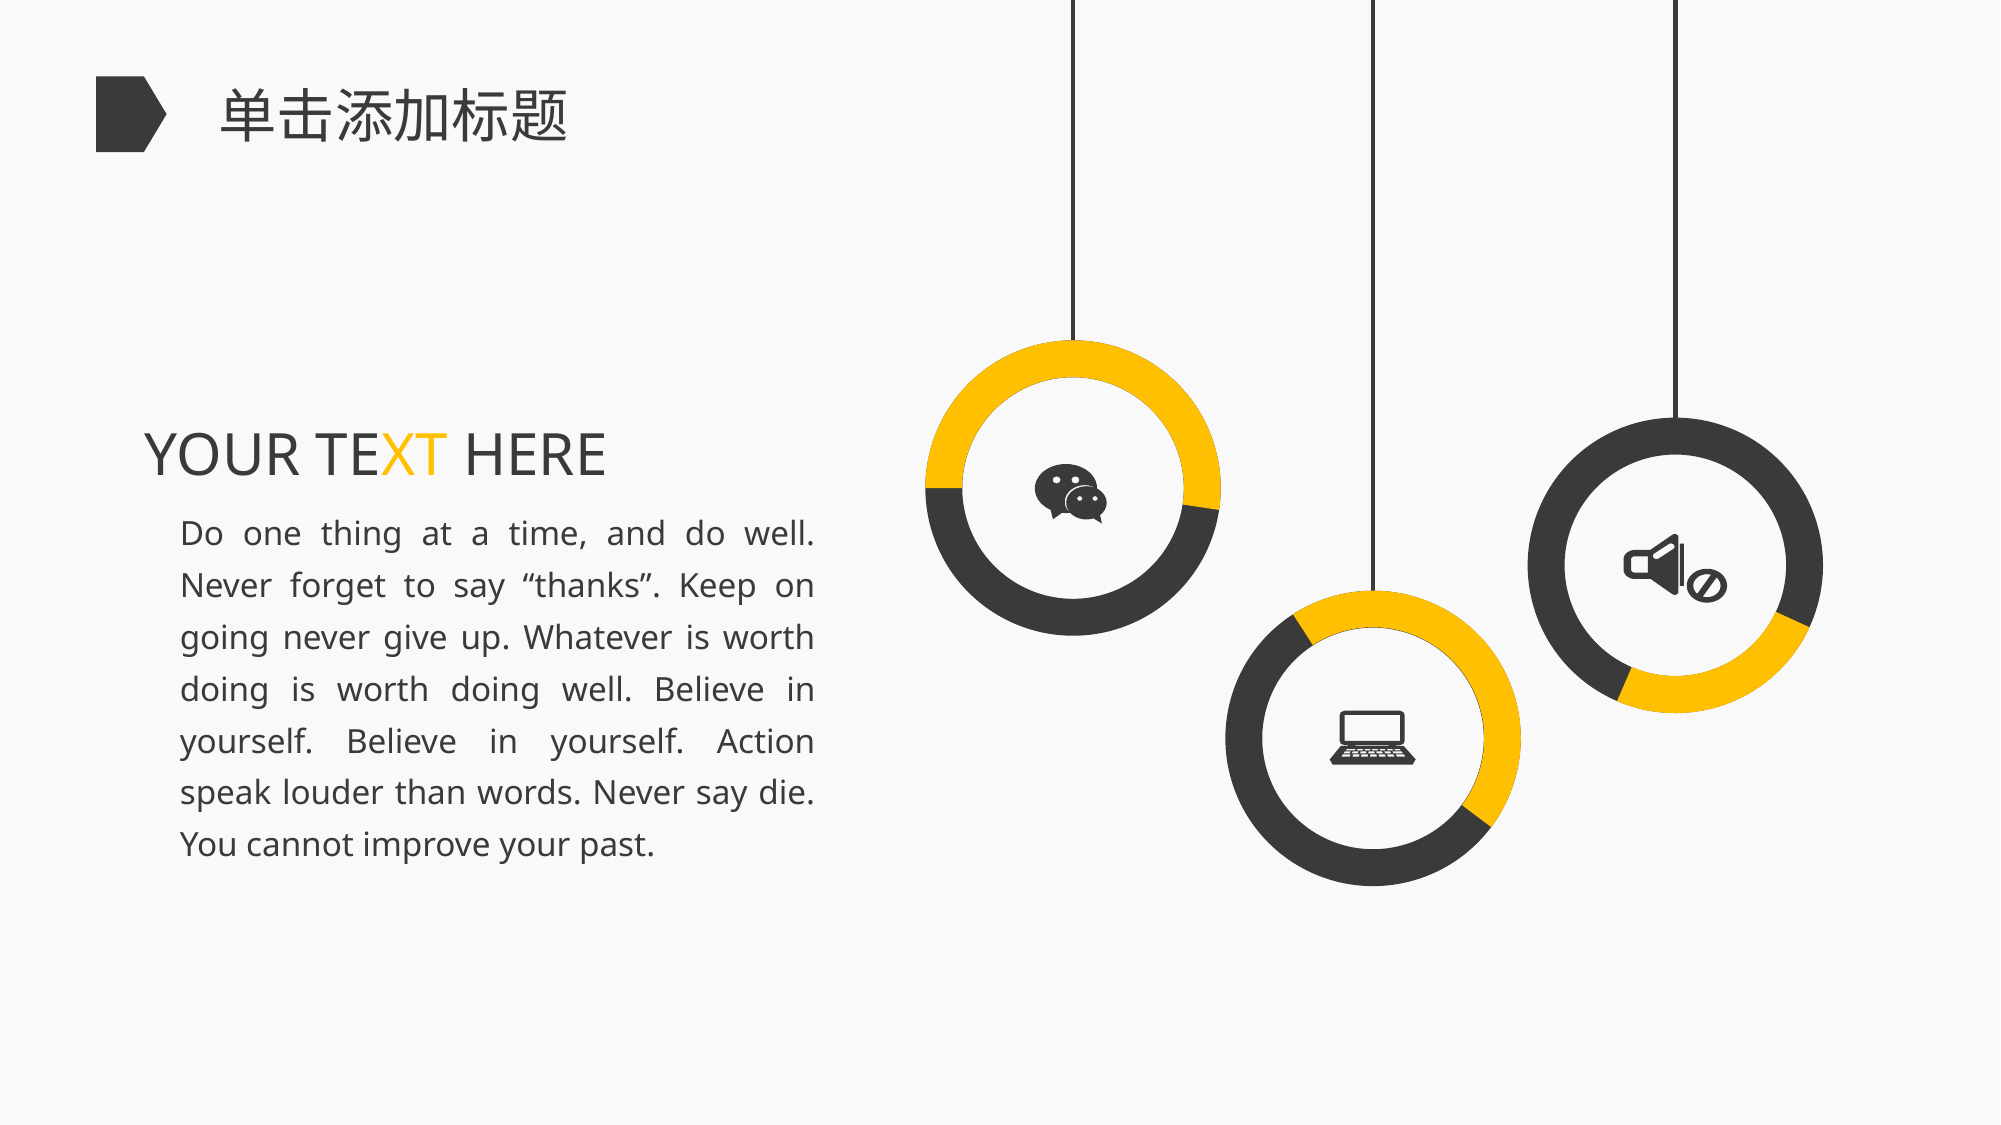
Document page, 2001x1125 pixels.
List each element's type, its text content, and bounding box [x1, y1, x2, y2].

text_box [1615, 610, 1811, 715]
text_box [1526, 416, 1825, 702]
text_box [924, 490, 1220, 637]
text_box [1329, 710, 1416, 765]
text_box [924, 339, 1222, 512]
text_box [1623, 534, 1684, 595]
text_box YOUR TEXT HERE [78, 409, 674, 495]
text_box Do one thing at a time, and do well. Never forget to say “thanks”. Keep on going never give up. Whatever is worth doing is worth doing well. Believe in yourself. Believe in yourself. Action speak louder than words. Never say die. You cannot improve your past. [164, 493, 831, 871]
text_box [1291, 589, 1522, 829]
text_box [1224, 614, 1492, 888]
text_box [1686, 568, 1728, 603]
text_box [1033, 462, 1108, 526]
text_box 单击添加标题 [95, 71, 691, 157]
